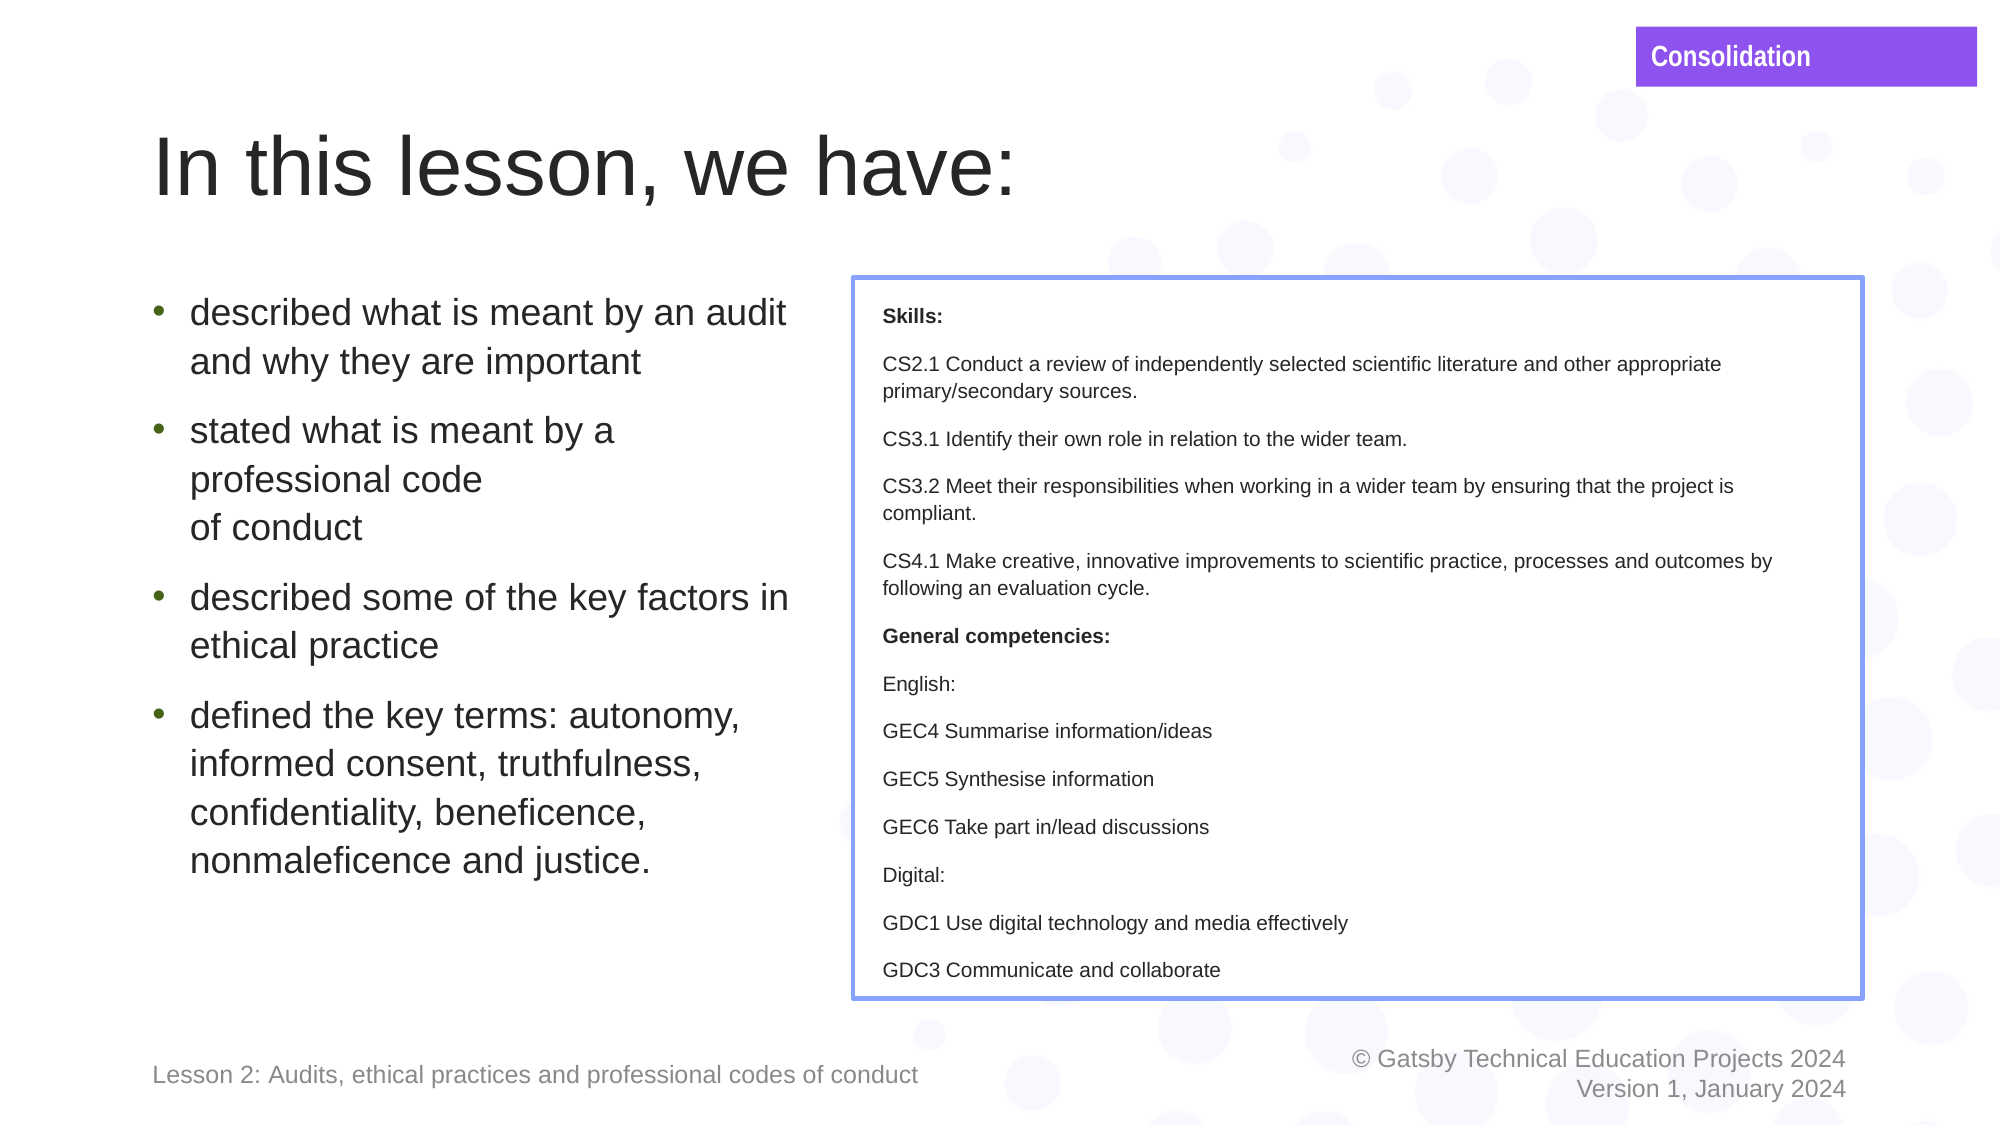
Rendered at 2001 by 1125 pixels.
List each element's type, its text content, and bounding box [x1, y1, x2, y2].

list Consolidation [1636, 26, 1978, 87]
text_box Skills: CS2.1 Conduct a review of independently selected scientific literature and other appropriate primary/secondary sources. CS3.1 Identify their own role in relation to the wider team. CS3.2 Meet their responsibilities when working in a wider team by ensuring that the project is compliant. CS4.1 Make creative, innovative improvements to scientific practice, processes and outcomes by following an evaluation cycle. General competencies: English: GEC4 Summarise information/ideas GEC5 Synthesise information GEC6 Take part in/lead discussions Digital: GDC1 Use digital technology and media effectively GDC3 Communicate and collaborate [853, 277, 1863, 999]
text_box Lesson 2: Audits, ethical practices and professional codes of conduct [137, 1042, 942, 1103]
list described what is meant by an audit and why they are important stated what is meant by a professional code of conduct described some of the key factors in ethical practice defined the key terms: autonomy, informed consent, truthfulness, confidentiality, beneficence, nonmaleficence and justice. [137, 277, 810, 943]
title In this lesson, we have: [137, 59, 1863, 278]
